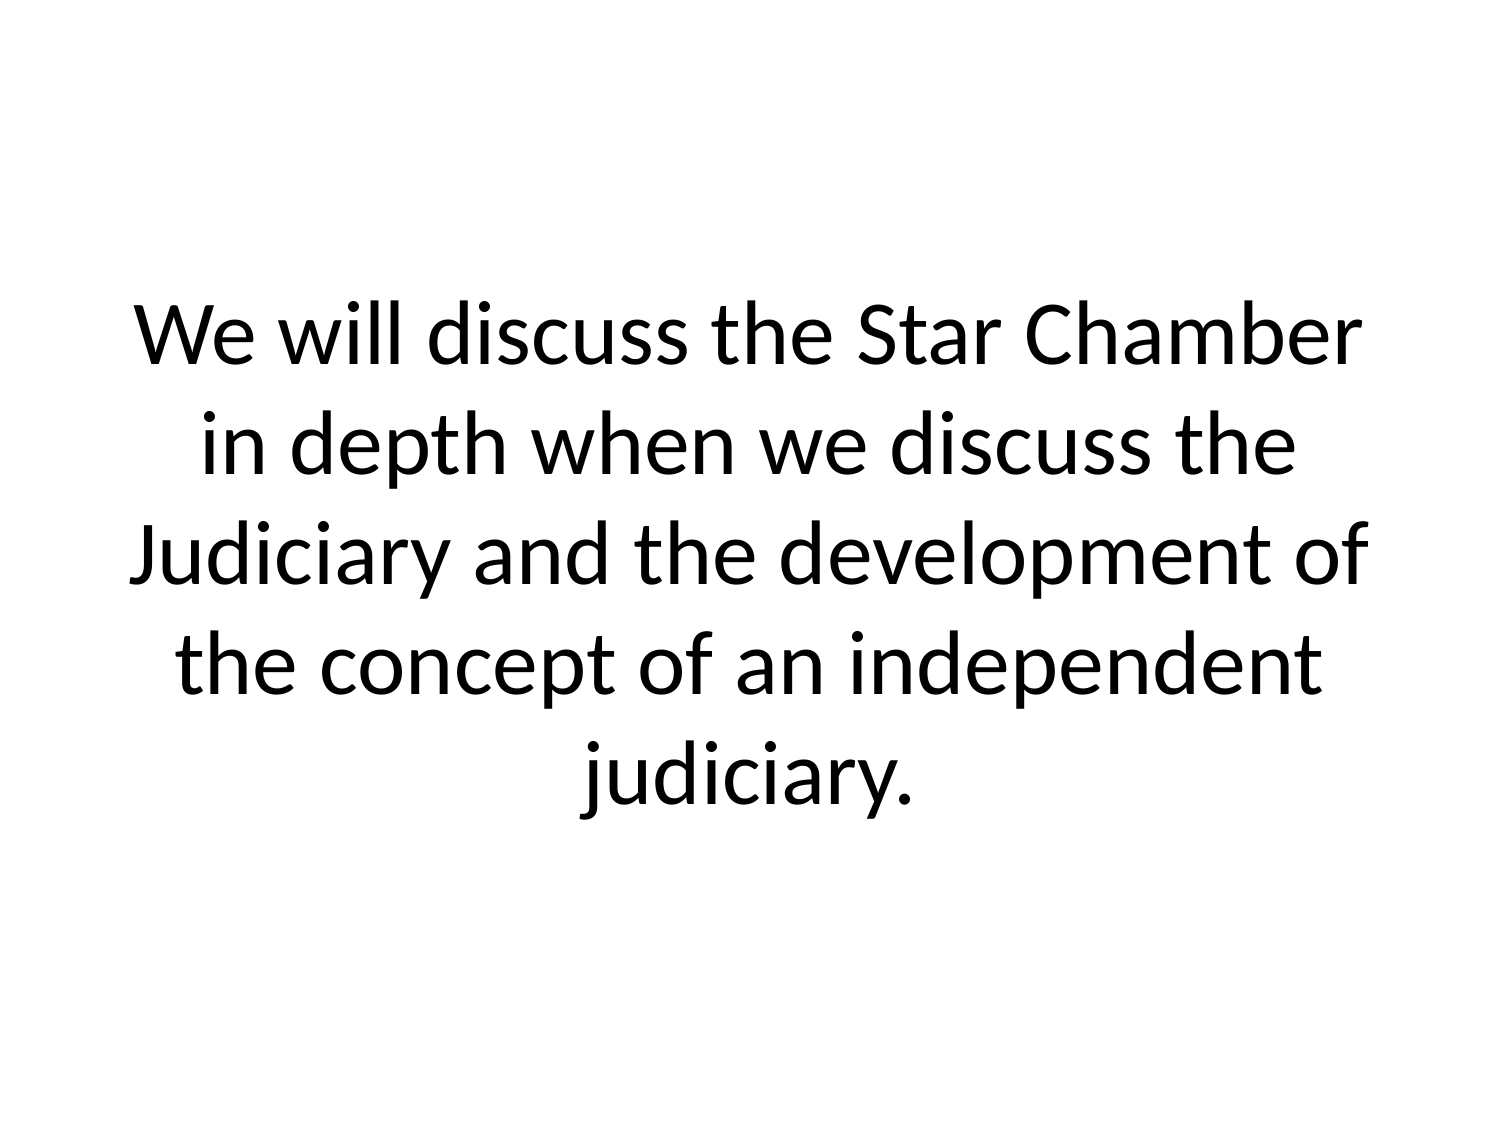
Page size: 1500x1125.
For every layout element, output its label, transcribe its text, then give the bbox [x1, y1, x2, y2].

title We will discuss the Star Chamber in depth when we discuss the Judiciary and the development of the concept of an independent judiciary. [74, 44, 1426, 1051]
